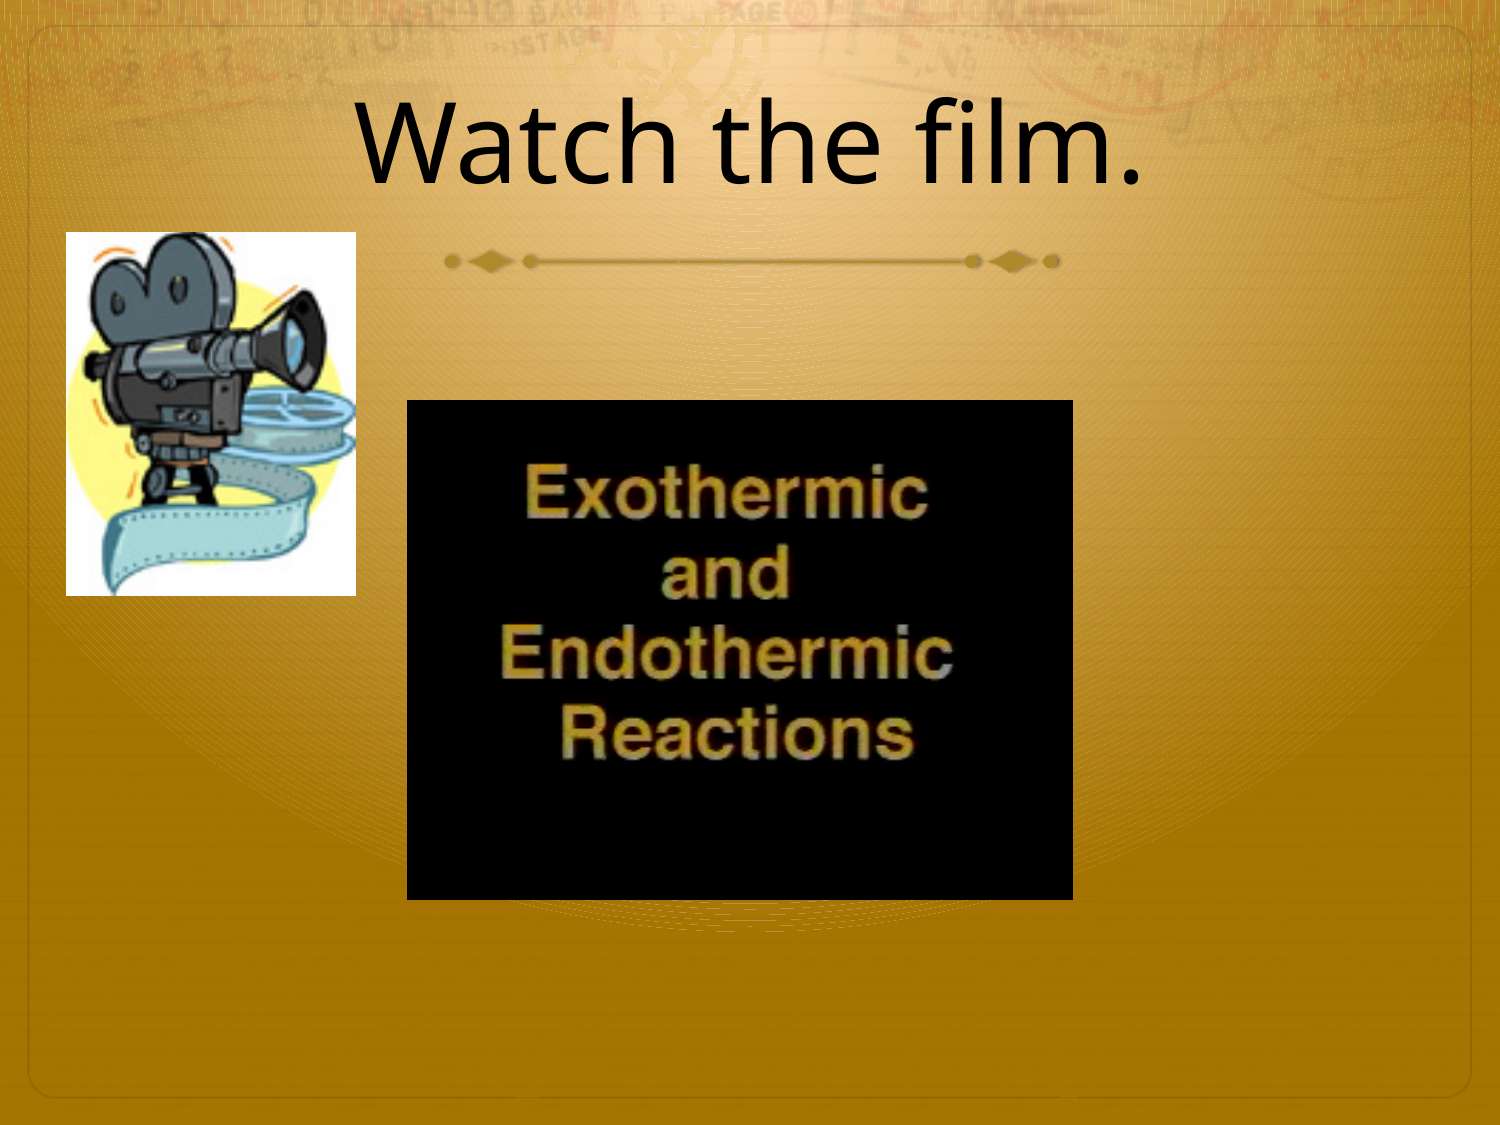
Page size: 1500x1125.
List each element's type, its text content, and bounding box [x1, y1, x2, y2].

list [405, 399, 1074, 901]
title Watch the film. [93, 45, 1407, 233]
picture [0, 0, 1500, 1125]
